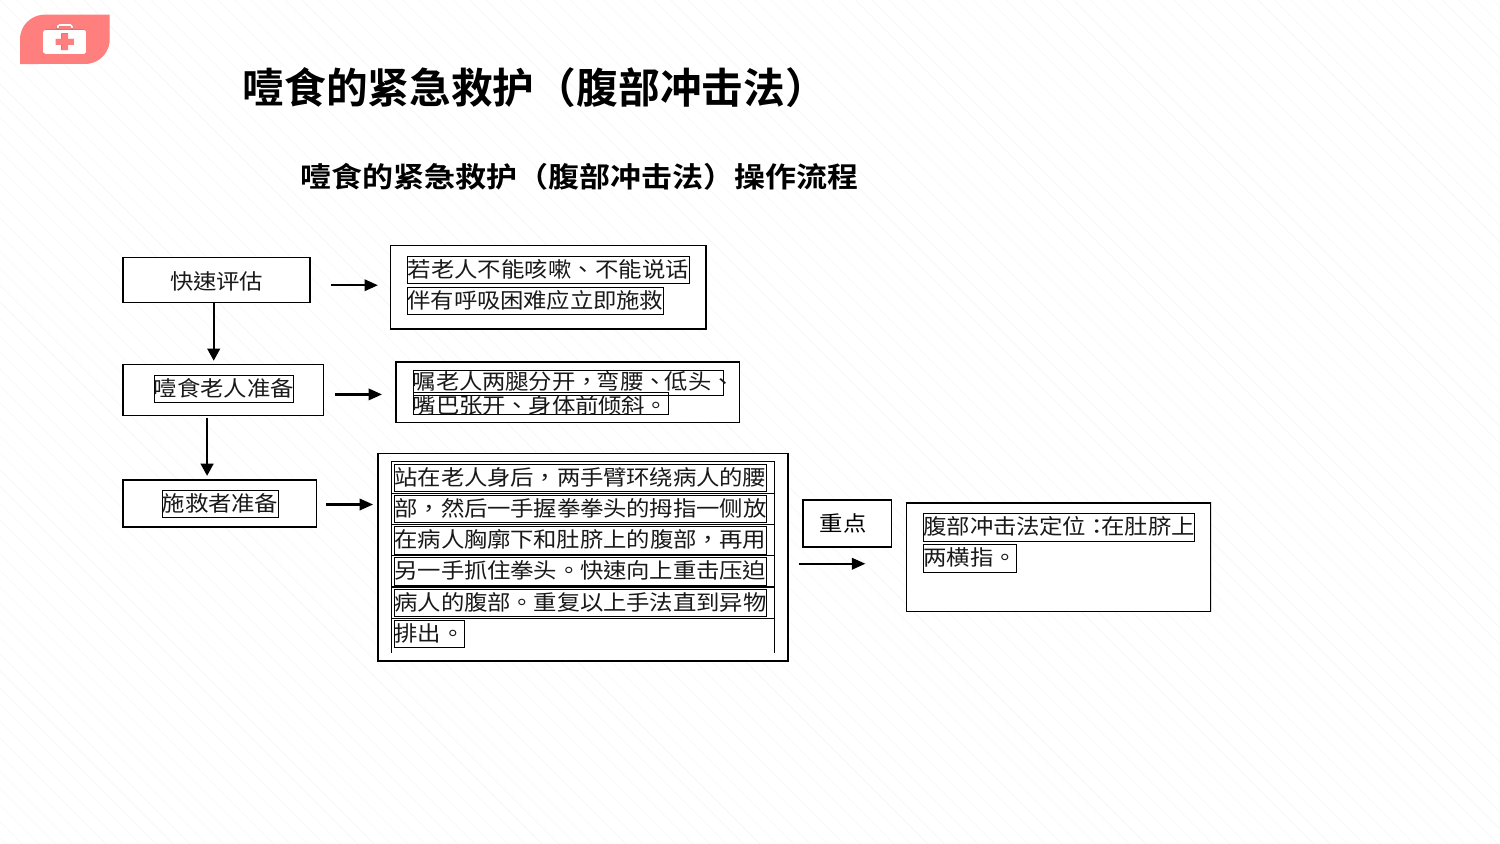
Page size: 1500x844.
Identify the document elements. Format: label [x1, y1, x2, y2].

text_box [19, 14, 1105, 120]
text_box [121, 146, 1212, 844]
